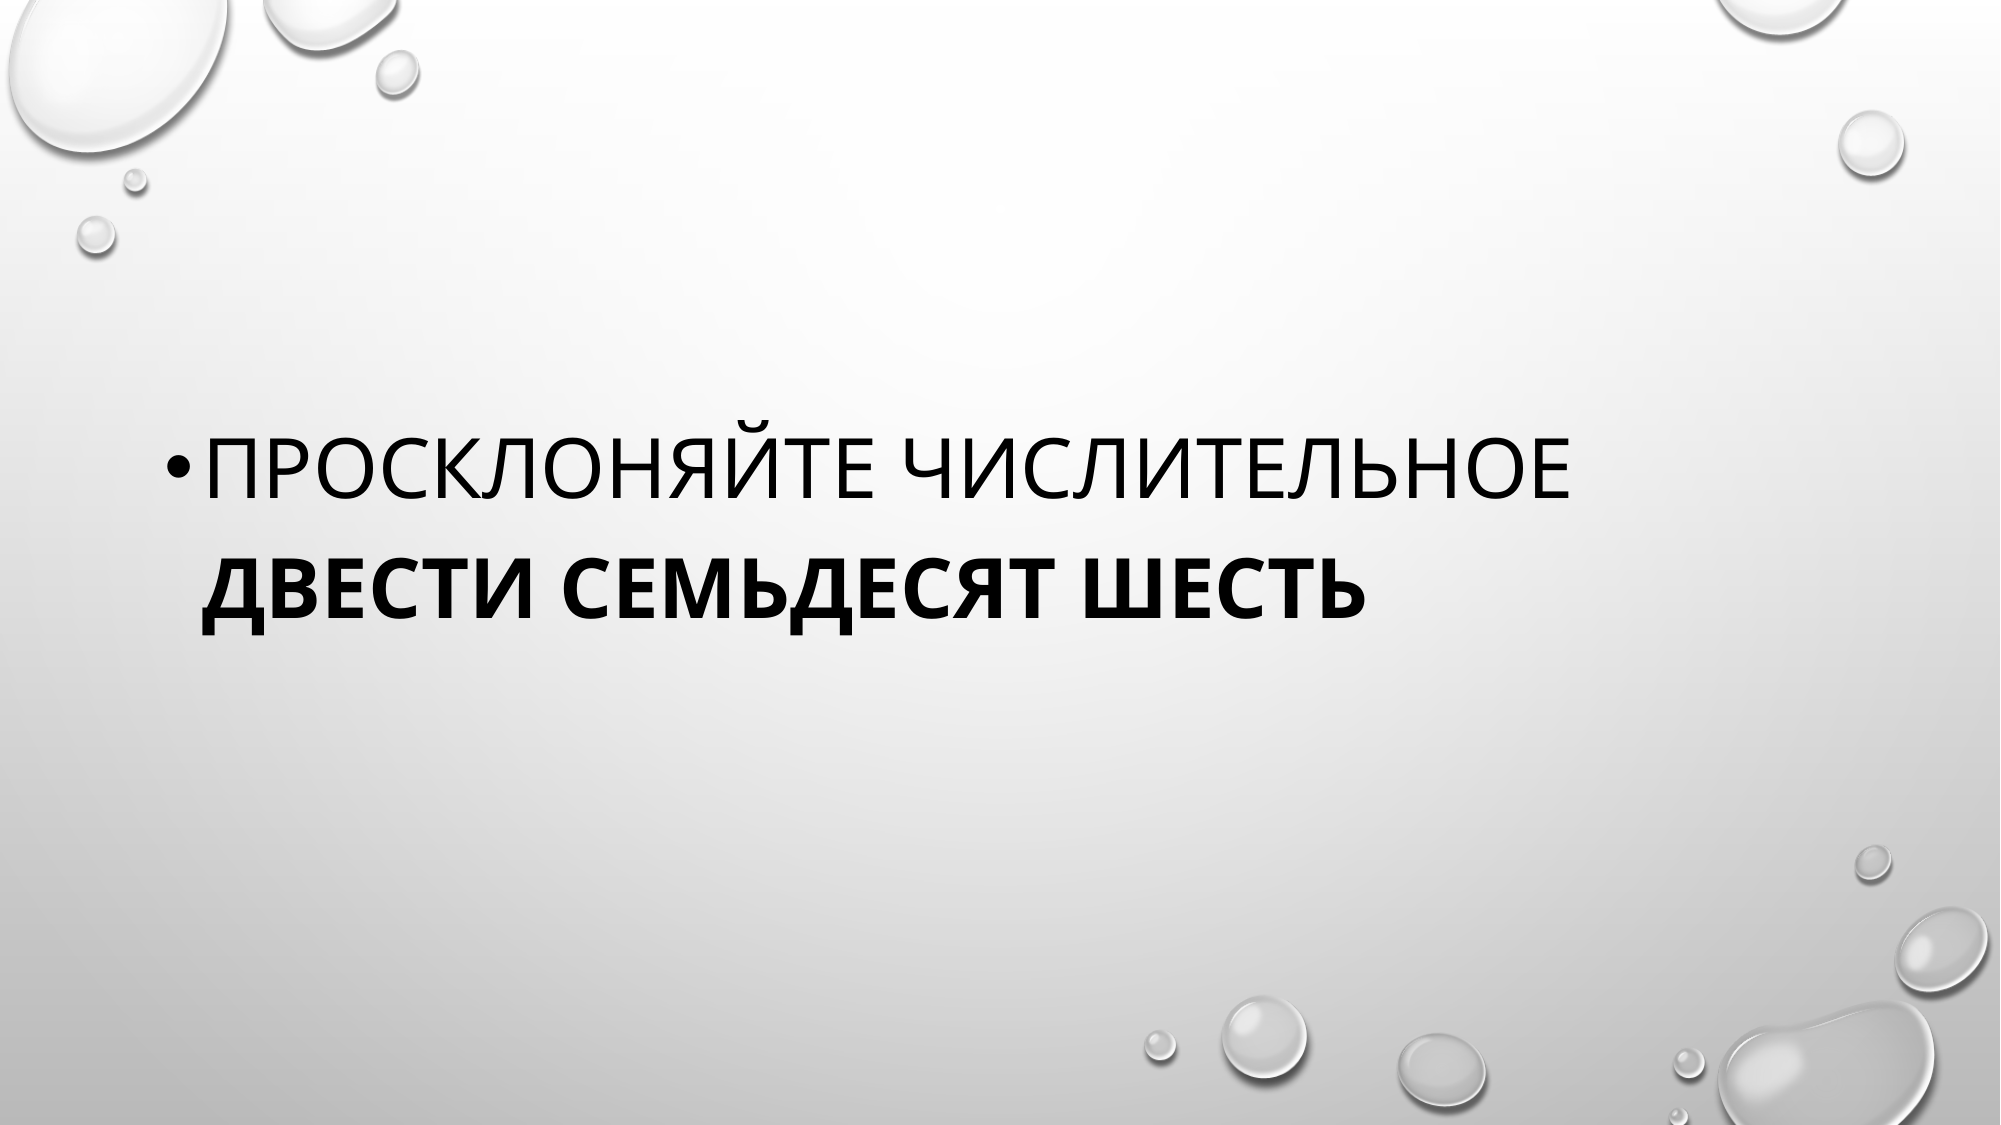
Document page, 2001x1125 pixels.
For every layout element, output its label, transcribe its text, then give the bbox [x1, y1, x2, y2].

picture [0, 0, 2000, 1125]
list Просклоняйте числительное двести семьдесят шесть [149, 388, 1850, 950]
